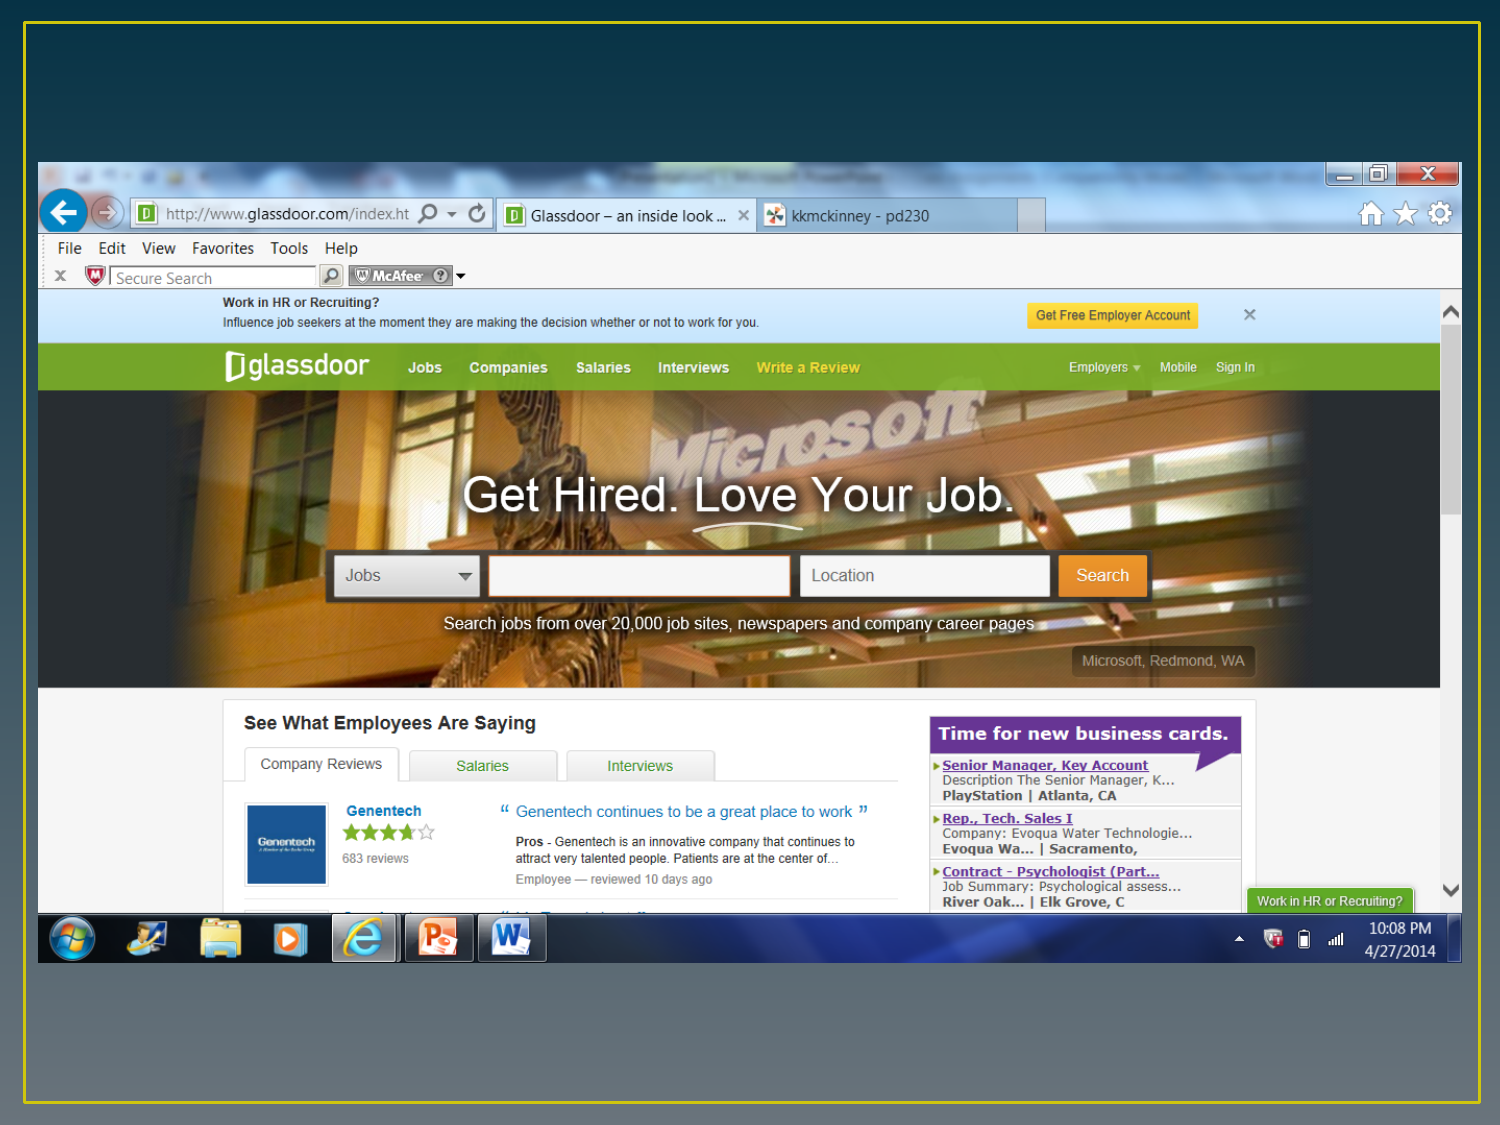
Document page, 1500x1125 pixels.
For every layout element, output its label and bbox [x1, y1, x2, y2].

picture [38, 162, 1462, 963]
